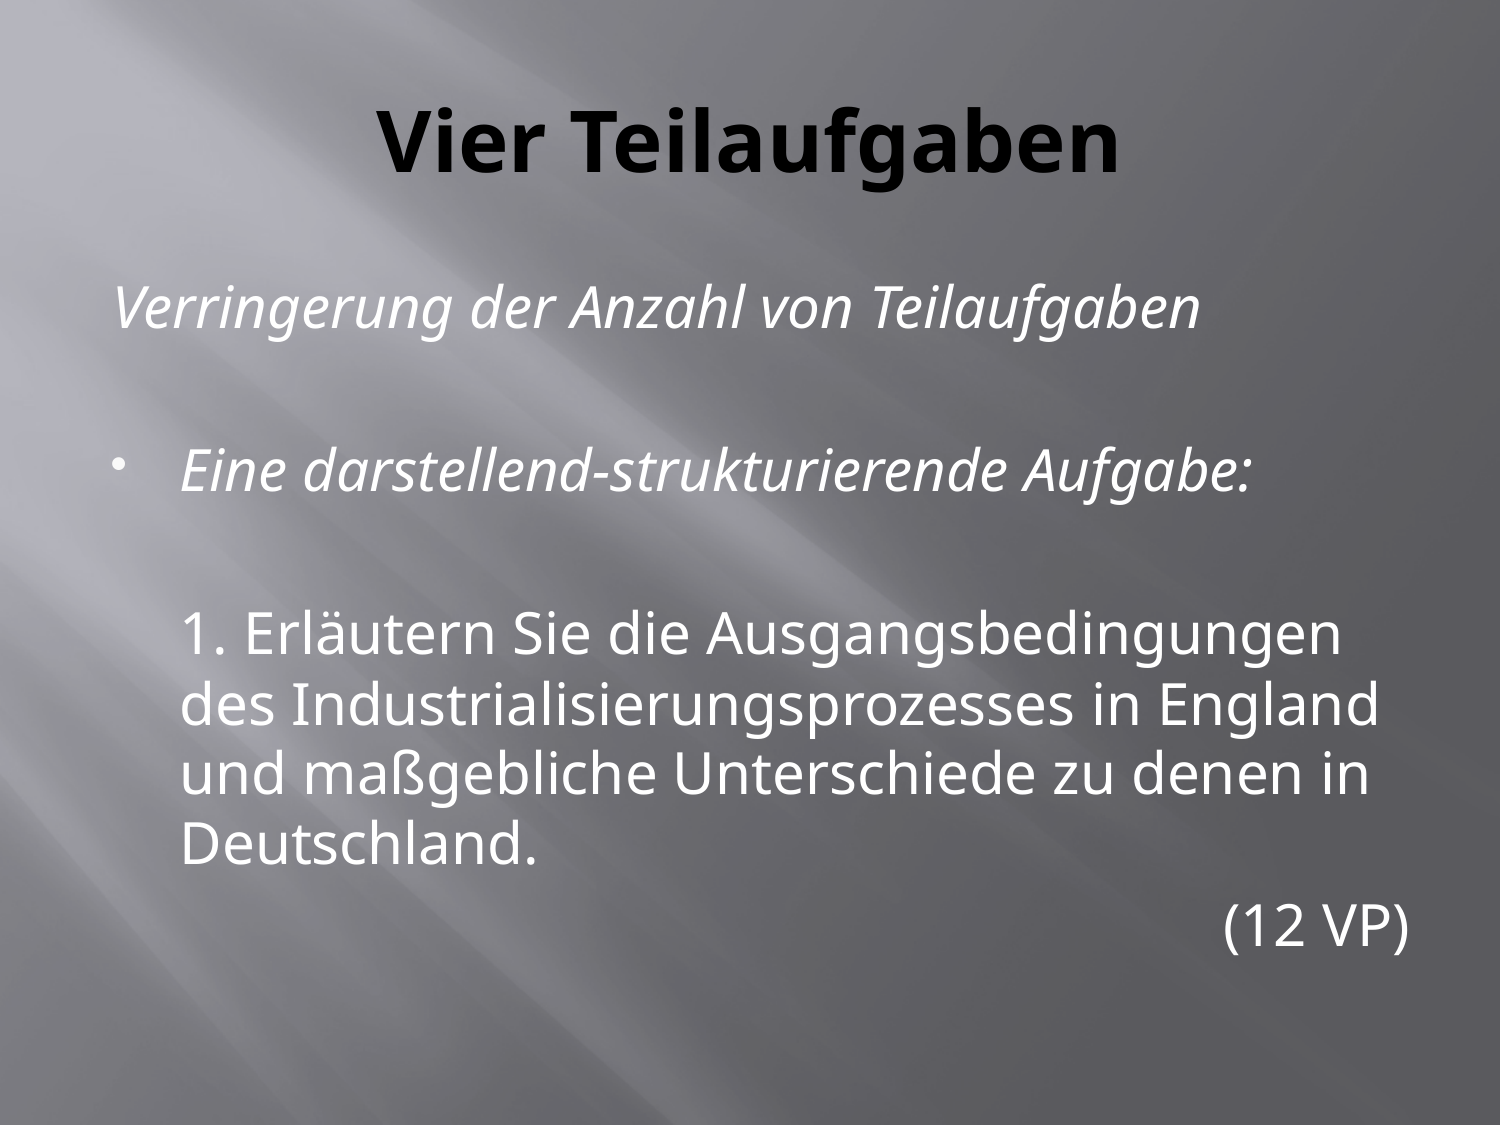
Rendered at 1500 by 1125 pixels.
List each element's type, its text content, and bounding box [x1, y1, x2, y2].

list Verringerung der Anzahl von Teilaufgaben Eine darstellend-strukturierende Aufgabe: 1. Erläutern Sie die Ausgangsbedingungen des Industrialisierungsprozesses in England und maßgebliche Unterschiede zu denen in Deutschland. (12 VP) [75, 262, 1425, 1035]
title Vier Teilaufgaben [75, 45, 1425, 233]
